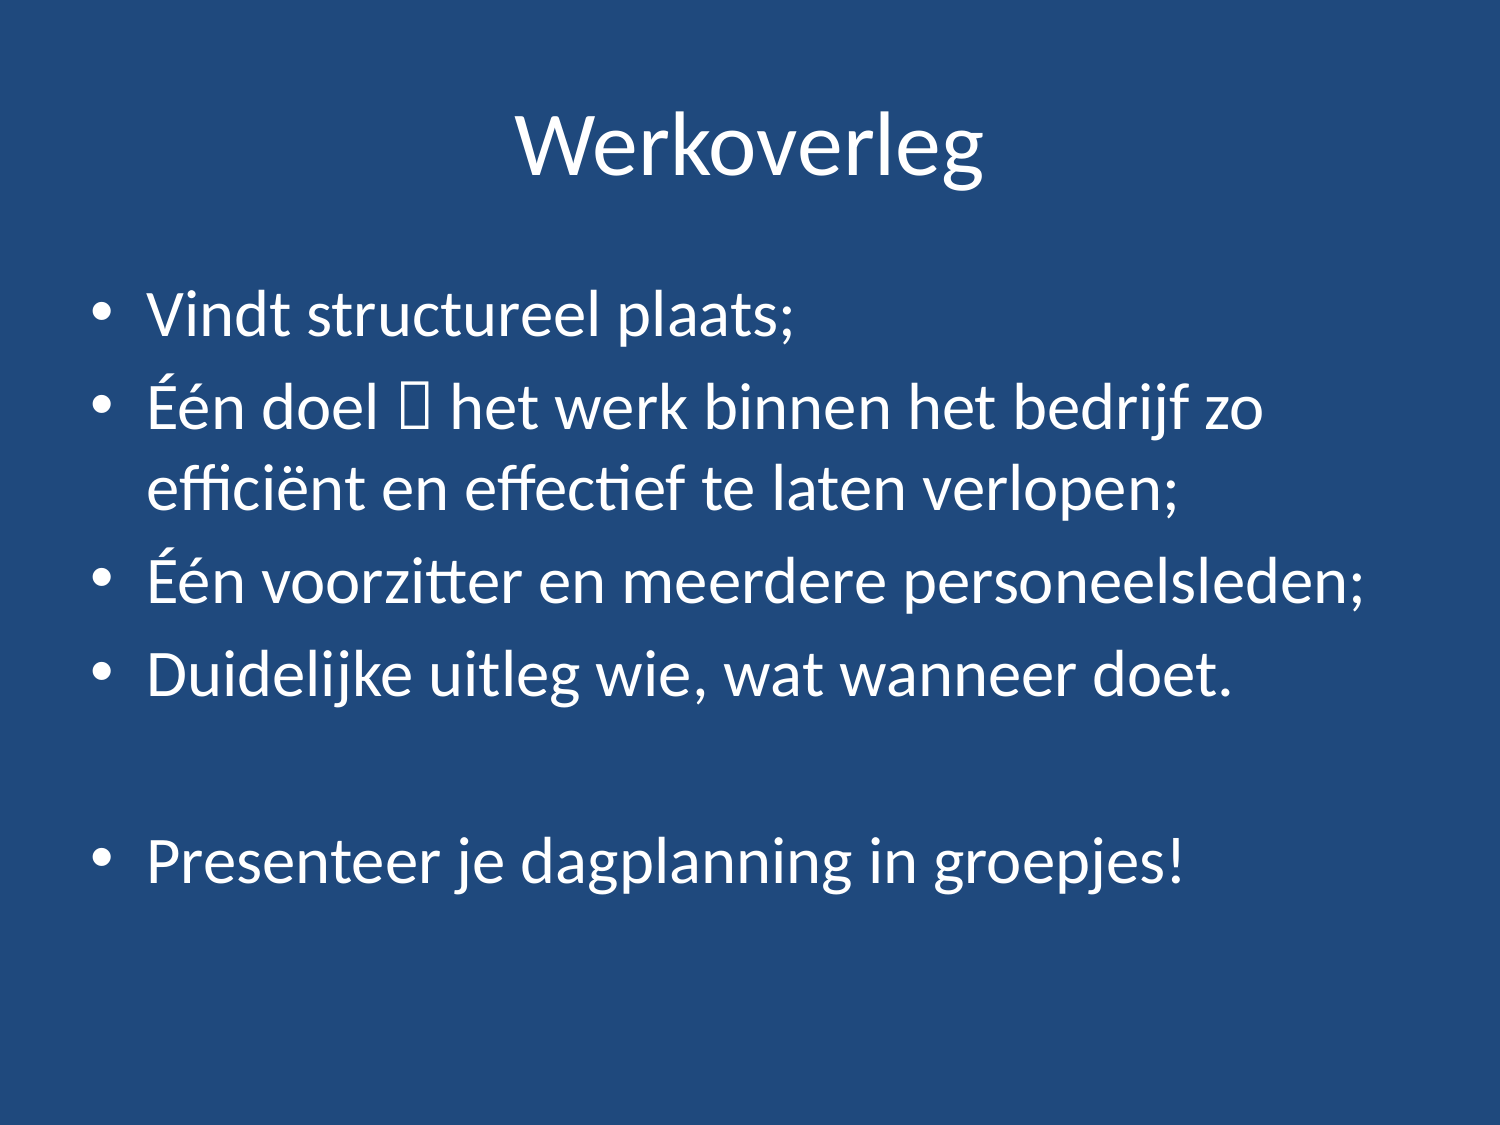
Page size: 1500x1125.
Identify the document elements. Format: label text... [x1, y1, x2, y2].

title Werkoverleg [75, 45, 1425, 233]
list Vindt structureel plaats; Één doel  het werk binnen het bedrijf zo efficiënt en effectief te laten verlopen; Één voorzitter en meerdere personeelsleden; Duidelijke uitleg wie, wat wanneer doet. Presenteer je dagplanning in groepjes! [75, 262, 1425, 1005]
